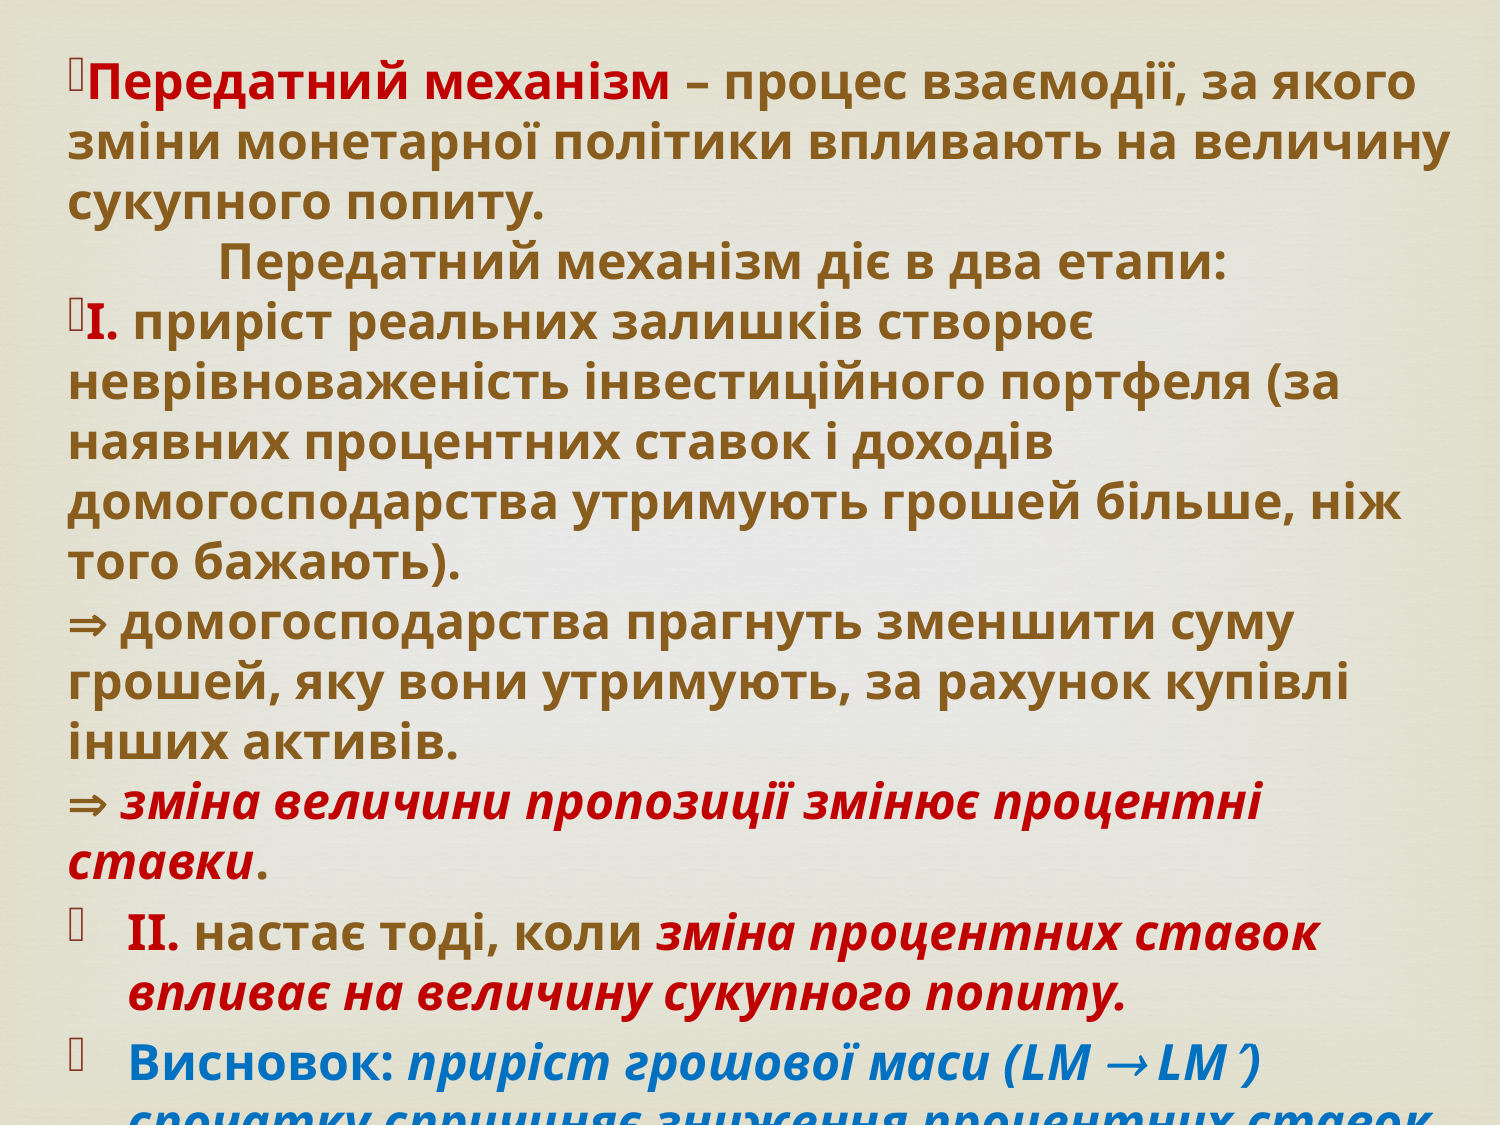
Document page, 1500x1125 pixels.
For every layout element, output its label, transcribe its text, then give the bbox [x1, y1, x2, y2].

text_box Передатний механізм – процес взаємодії, за якого зміни монетарної політики впливають на величину сукупного попиту. Передатний механізм діє в два етапи: І. приріст реальних залишків створює неврівноваженість інвестиційного портфеля (за наявних процентних ставок і доходів домогосподарства утримують грошей більше, ніж того бажають).  домогосподарства прагнуть зменшити суму грошей, яку вони утримують, за рахунок купівлі інших активів.  зміна величини пропозиції змінює процентні ставки. ІІ. настає тоді, коли зміна процентних ставок впливає на величину сукупного попиту. Висновок: приріст грошової маси (LM  LM) спочатку спричиняє зниження процентних ставок, а потім підвищує сукупний попит. [53, 42, 1471, 1094]
